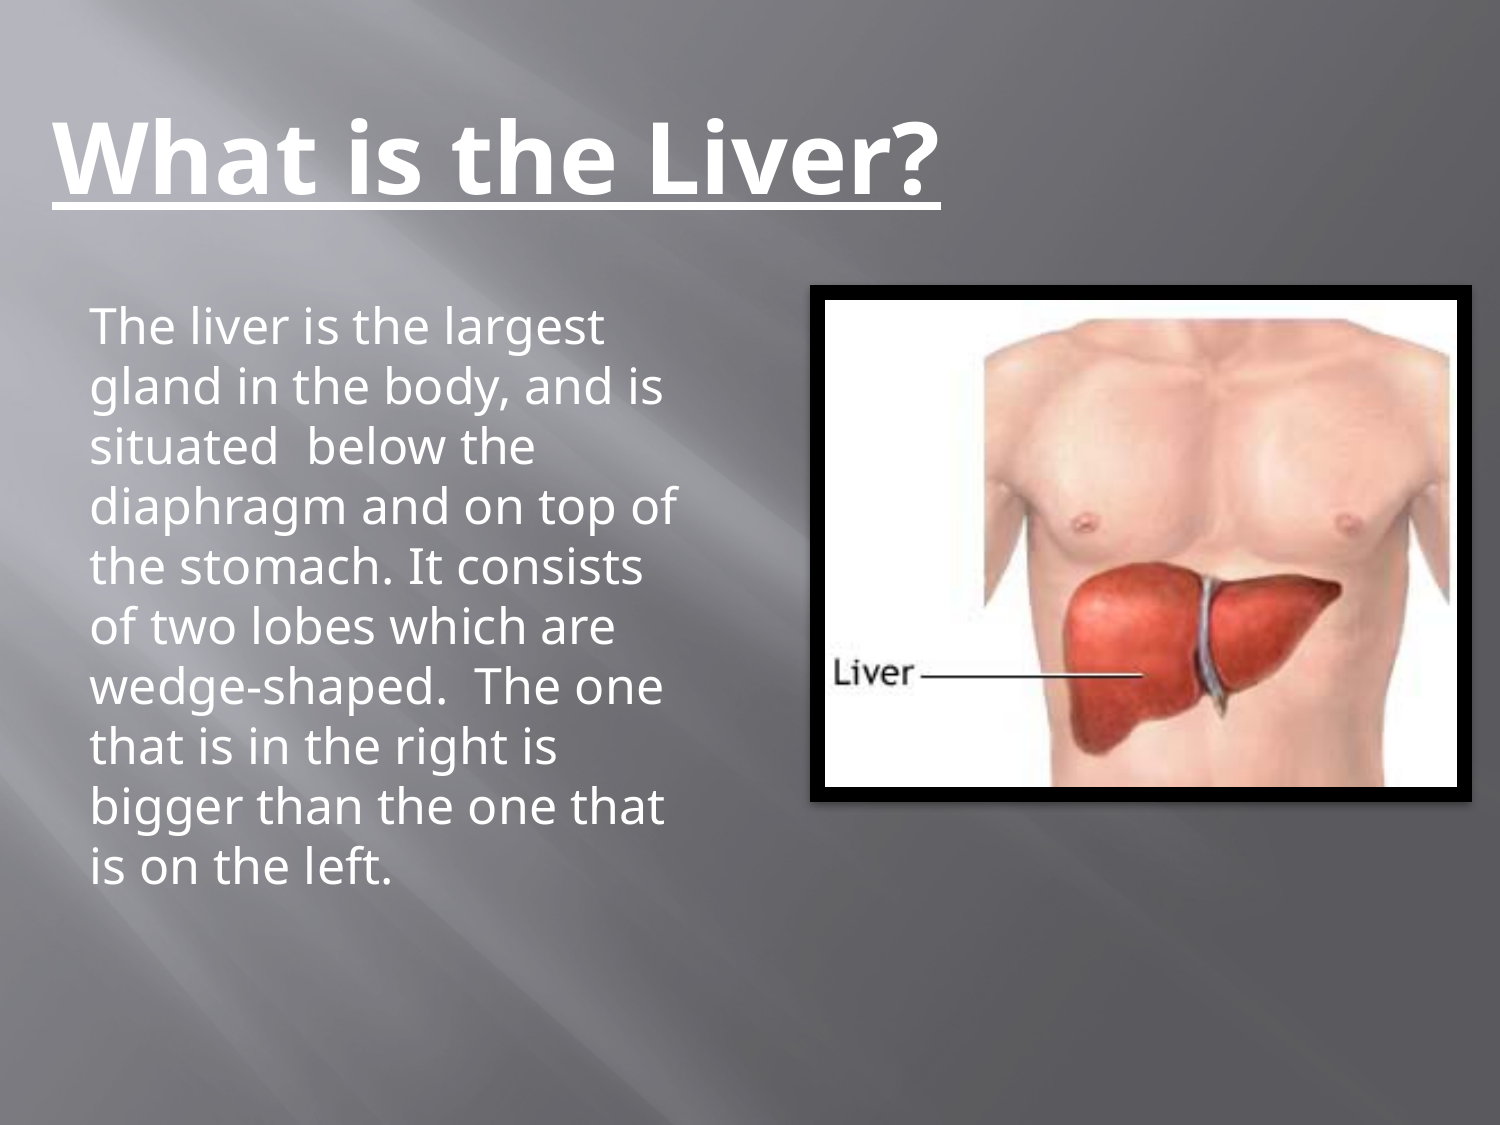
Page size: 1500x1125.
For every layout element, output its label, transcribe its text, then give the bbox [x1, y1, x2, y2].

picture [824, 299, 1458, 788]
text_box The liver is the largest gland in the body, and is situated below the diaphragm and on top of the stomach. It consists of two lobes which are wedge-shaped. The one that is in the right is bigger than the one that is on the left. [75, 287, 700, 903]
text_box What is the Liver? [37, 87, 1113, 223]
